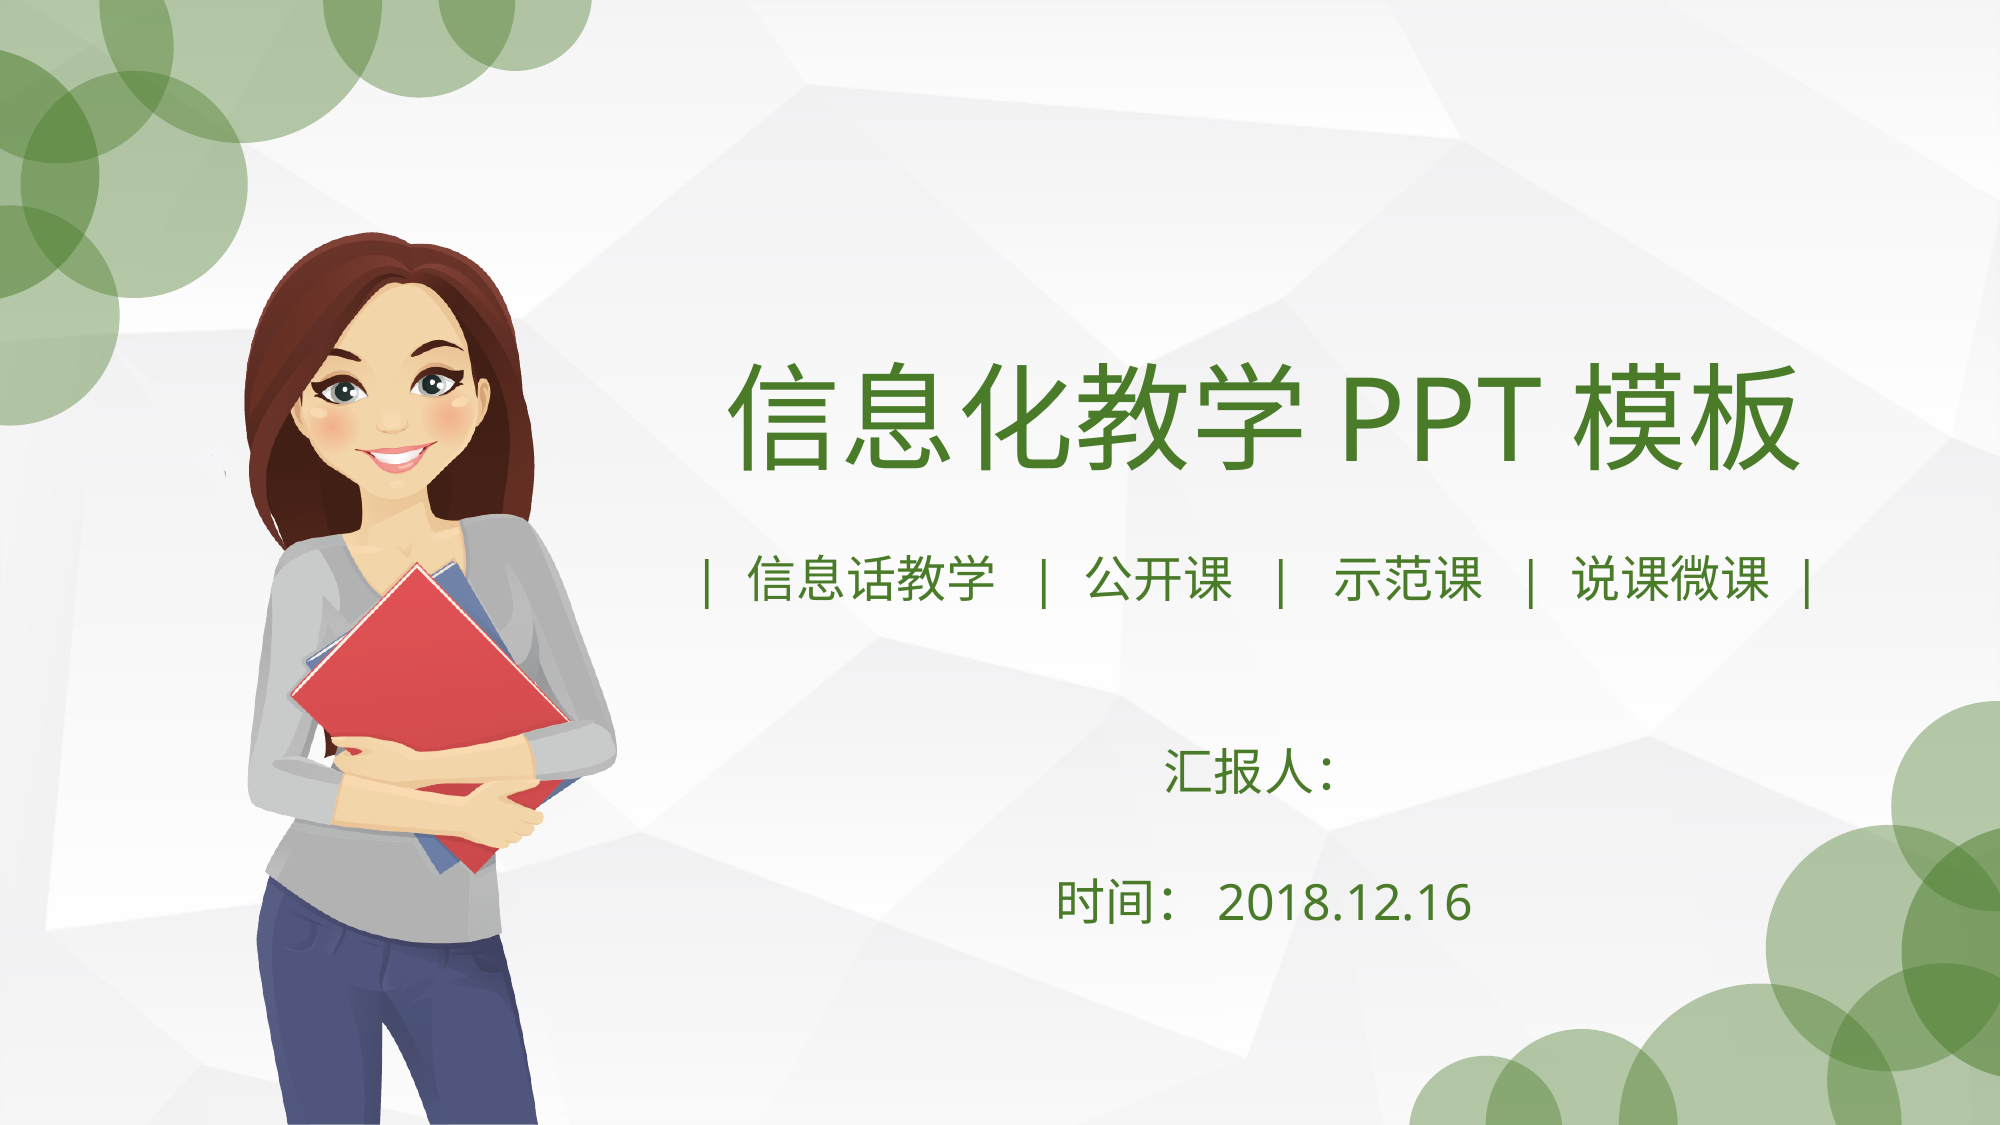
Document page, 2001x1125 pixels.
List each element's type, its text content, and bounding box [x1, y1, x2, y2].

text_box | 信息话教学 | 公开课 | 示范课 | 说课微课 | [679, 540, 1849, 616]
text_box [1408, 701, 2000, 1125]
text_box 时间：2018.12.16 [1040, 862, 1408, 938]
text_box 汇报人： [1149, 733, 1379, 808]
picture [0, 0, 2000, 1125]
text_box 信息化教学PPT模板 [656, 337, 2000, 493]
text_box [0, 0, 592, 426]
